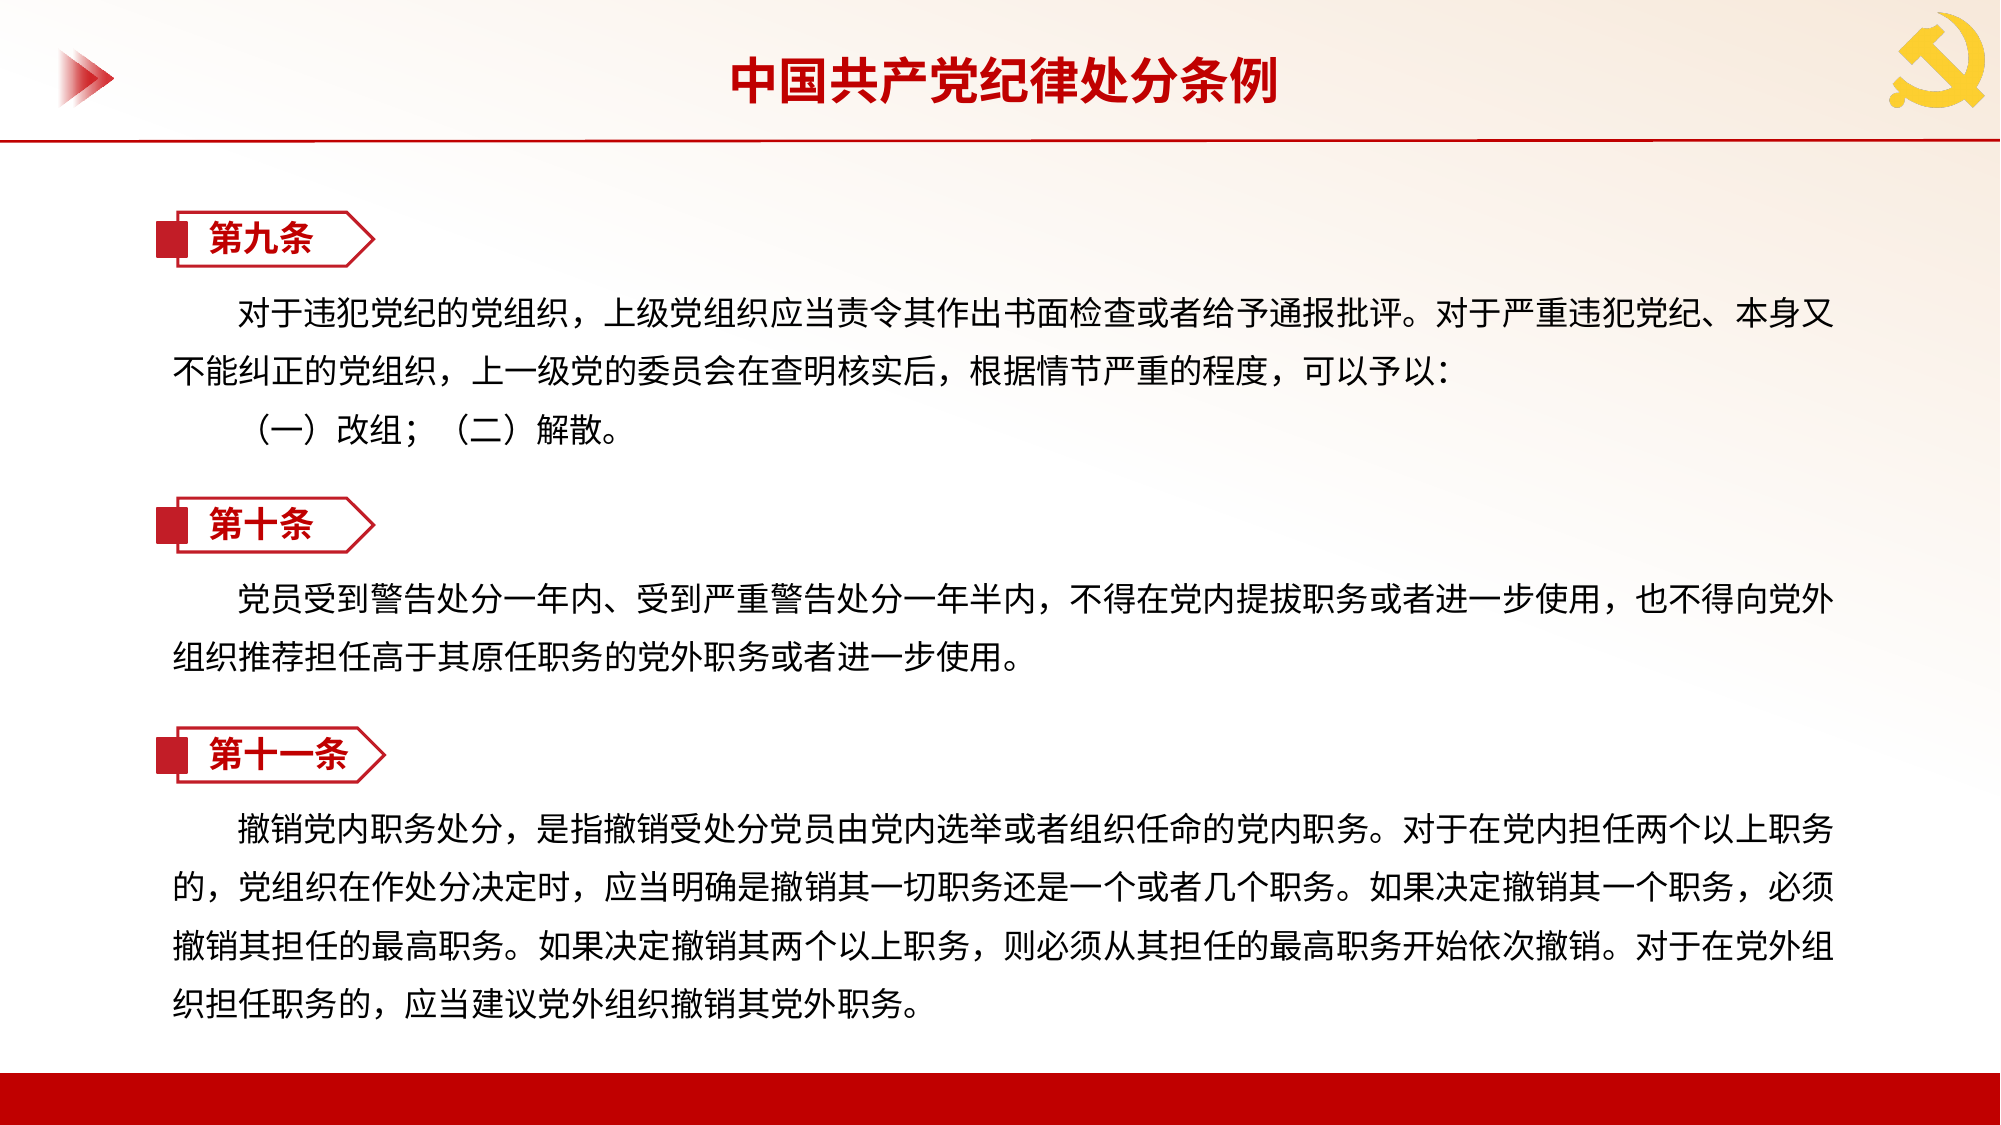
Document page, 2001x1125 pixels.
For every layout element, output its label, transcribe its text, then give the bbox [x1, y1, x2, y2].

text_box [156, 724, 385, 783]
text_box 对于违犯党纪的党组织，上级党组织应当责令其作出书面检查或者给予通报批评。对于严重违犯党纪、本身又不能纠正的党组织，上一级党的委员会在查明核实后，根据情节严重的程度，可以予以： （一）改组；（二）解散。 [157, 266, 1850, 470]
picture [1889, 12, 1985, 108]
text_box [156, 494, 374, 553]
text_box [0, 1072, 2000, 1125]
text_box 撤销党内职务处分，是指撤销受处分党员由党内选举或者组织任命的党内职务。对于在党内担任两个以上职务的，党组织在作处分决定时，应当明确是撤销其一切职务还是一个或者几个职务。如果决定撤销其一个职务，必须撤销其担任的最高职务。如果决定撤销其两个以上职务，则必须从其担任的最高职务开始依次撤销。对于在党外组织担任职务的，应当建议党外组织撤销其党外职务。 [157, 782, 1850, 985]
text_box 党员受到警告处分一年内、受到严重警告处分一年半内，不得在党内提拔职务或者进一步使用，也不得向党外组织推荐担任高于其原任职务的党外职务或者进一步使用。 [157, 552, 1850, 755]
text_box 中国共产党纪律处分条例 [303, 29, 1705, 117]
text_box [156, 208, 374, 267]
